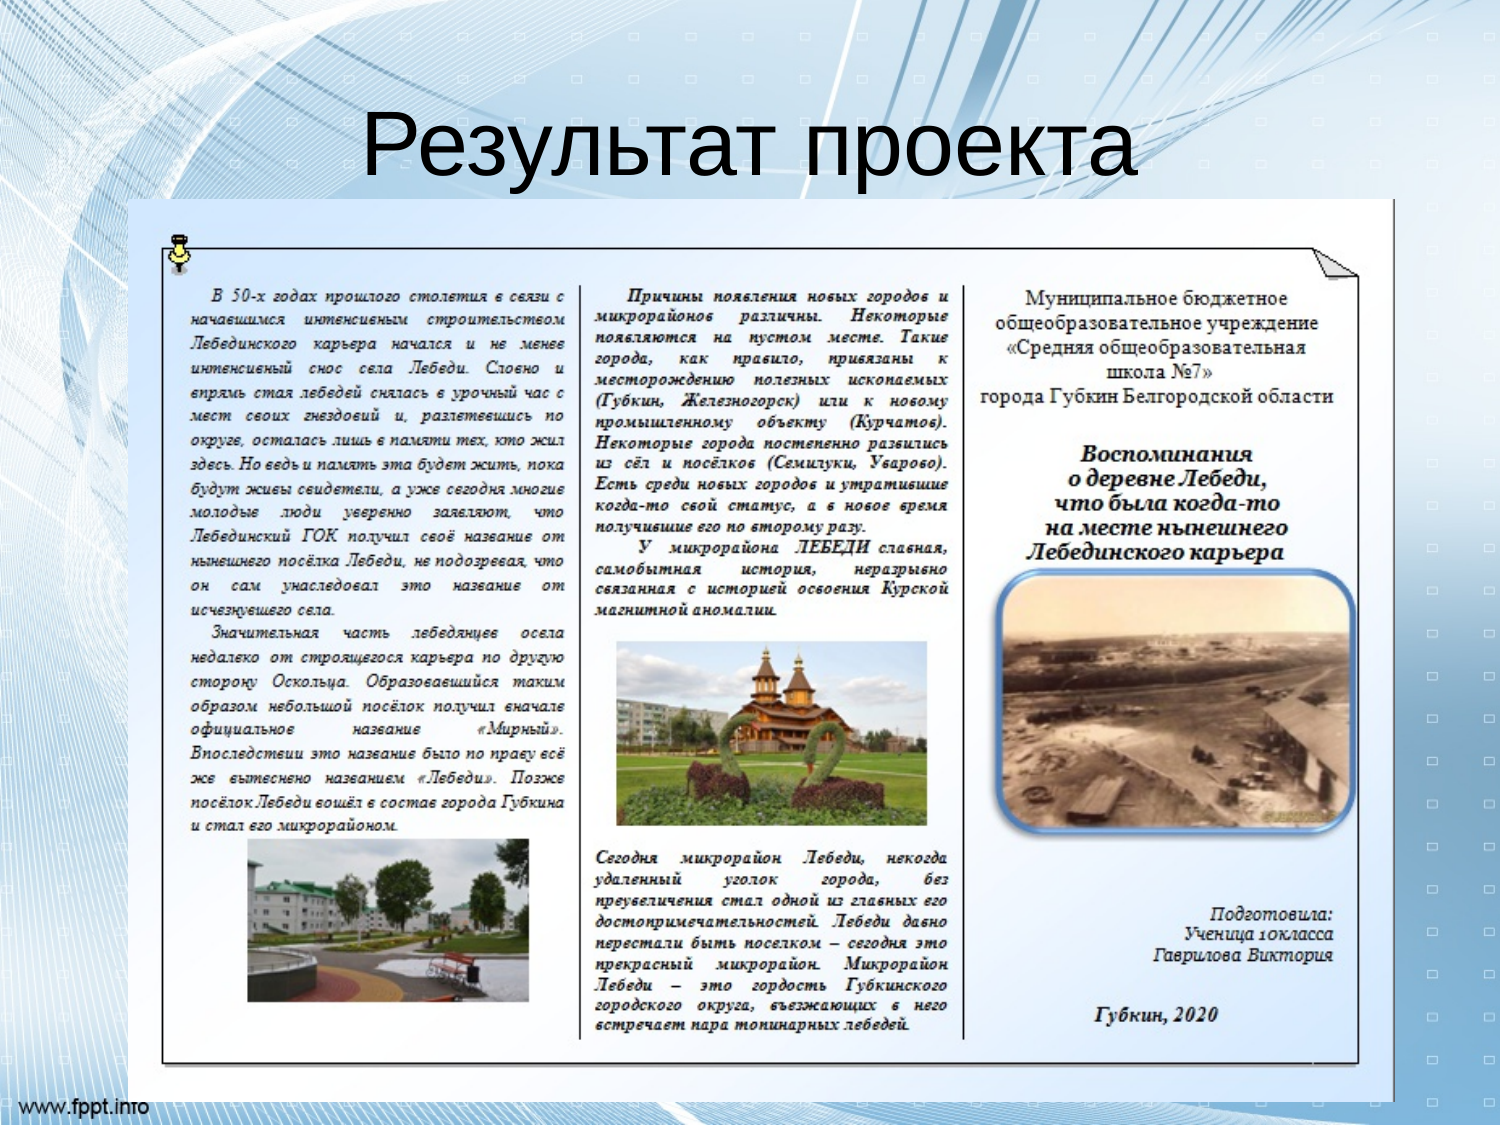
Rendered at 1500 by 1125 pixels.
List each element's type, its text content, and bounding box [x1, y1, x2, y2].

picture [0, 0, 1500, 1125]
text_box Результат проекта [75, 45, 1425, 233]
